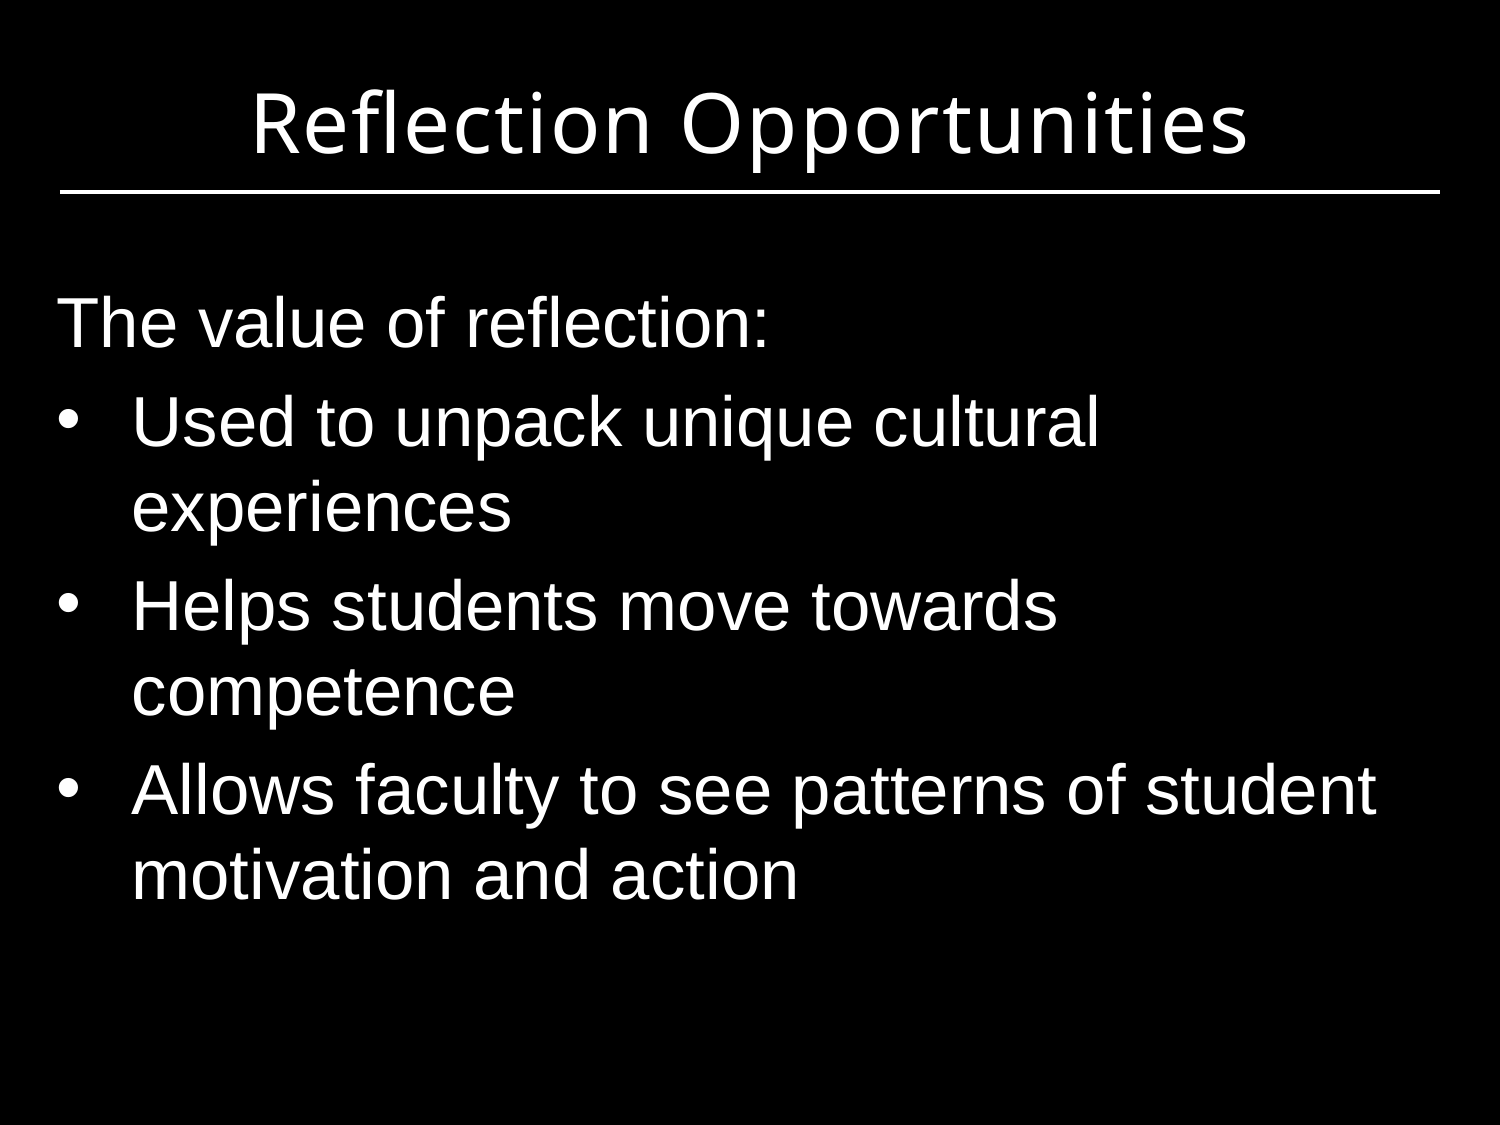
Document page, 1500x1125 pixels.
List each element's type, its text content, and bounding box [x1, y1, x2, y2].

title Reflection Opportunities [0, 0, 1500, 185]
subtitle The value of reflection: Used to unpack unique cultural experiences Helps students move towards competence Allows faculty to see patterns of student motivation and action [41, 261, 1459, 945]
